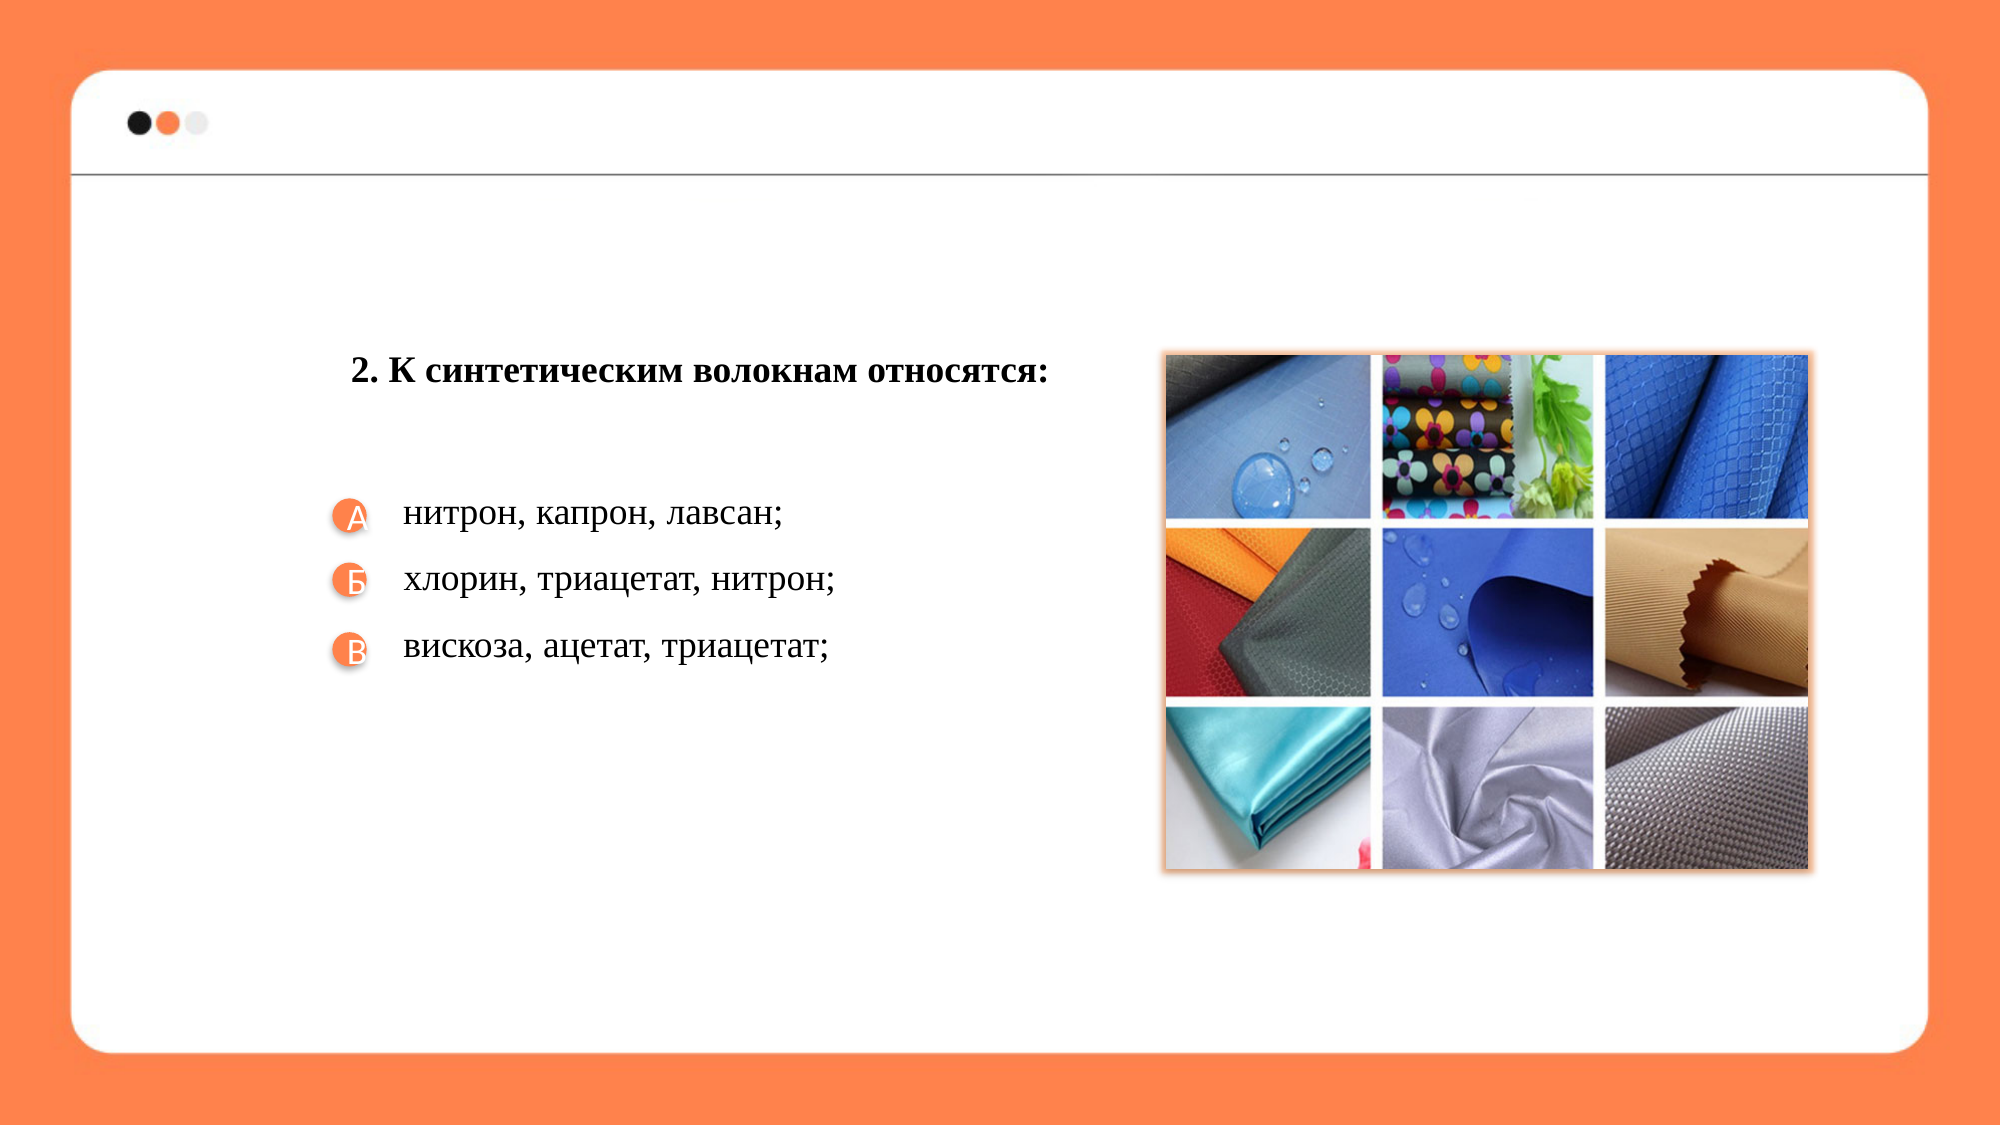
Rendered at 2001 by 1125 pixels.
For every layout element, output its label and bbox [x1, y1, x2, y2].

text_box [332, 612, 848, 673]
text_box [332, 545, 854, 607]
text_box [332, 479, 802, 541]
picture [0, 0, 2000, 1125]
